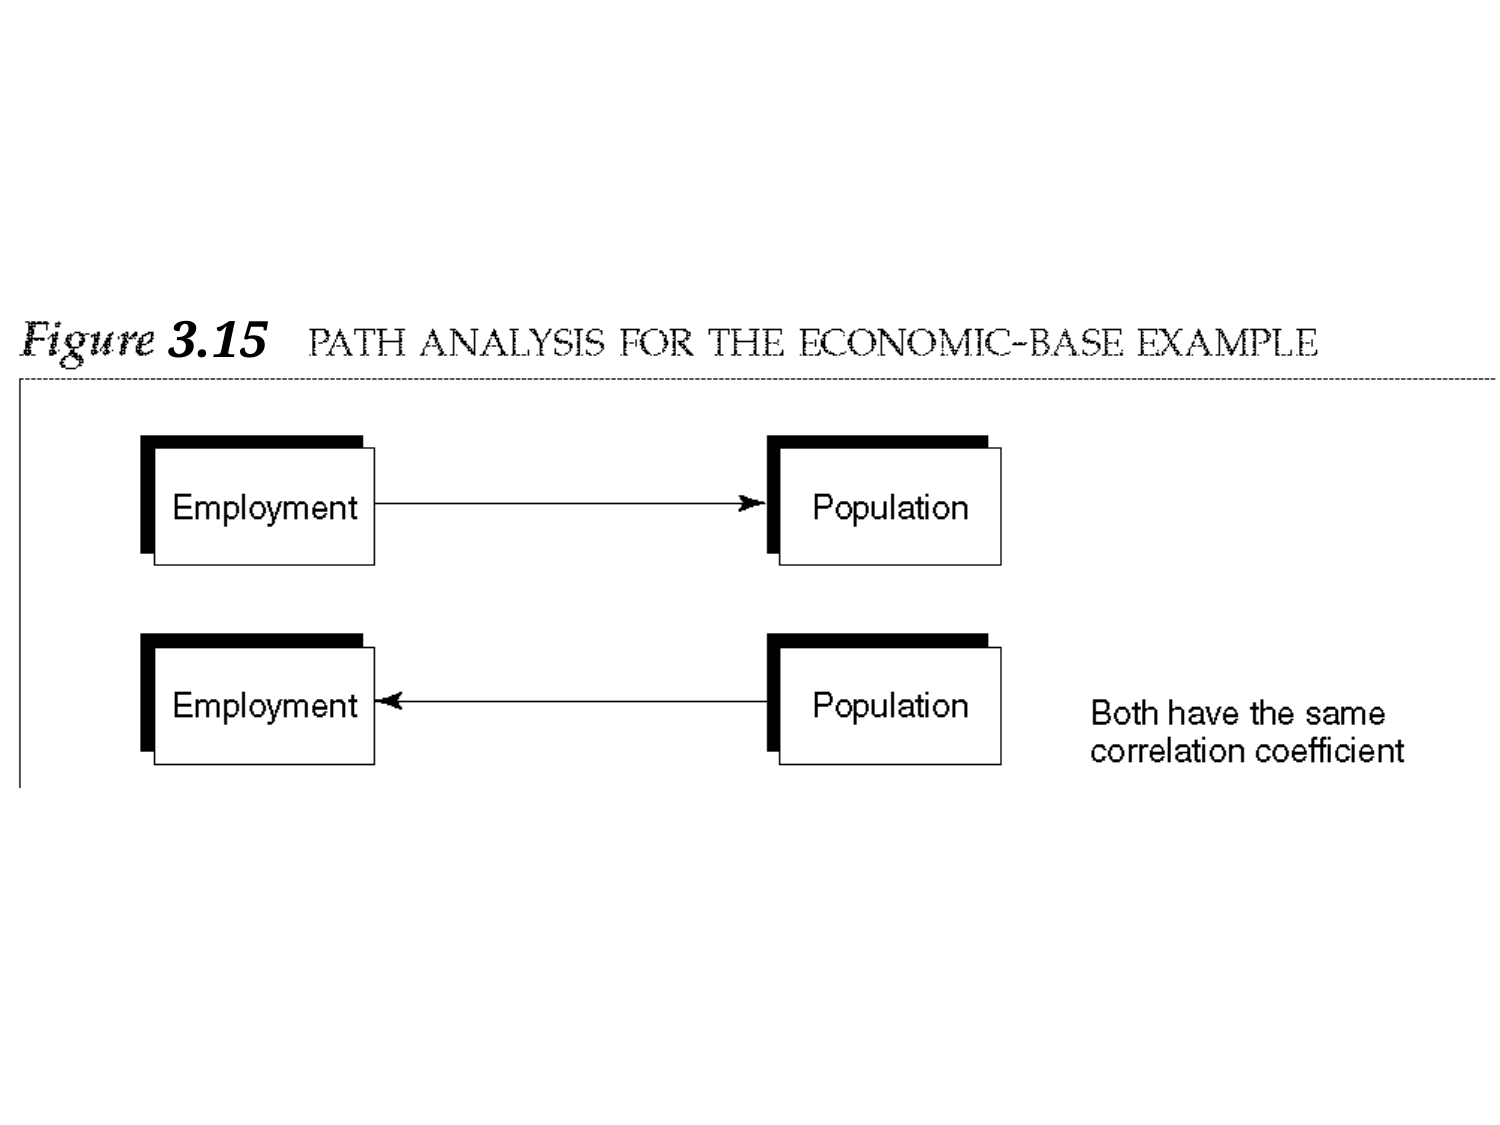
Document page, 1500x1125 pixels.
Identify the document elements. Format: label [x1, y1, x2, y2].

picture [0, 299, 1498, 788]
